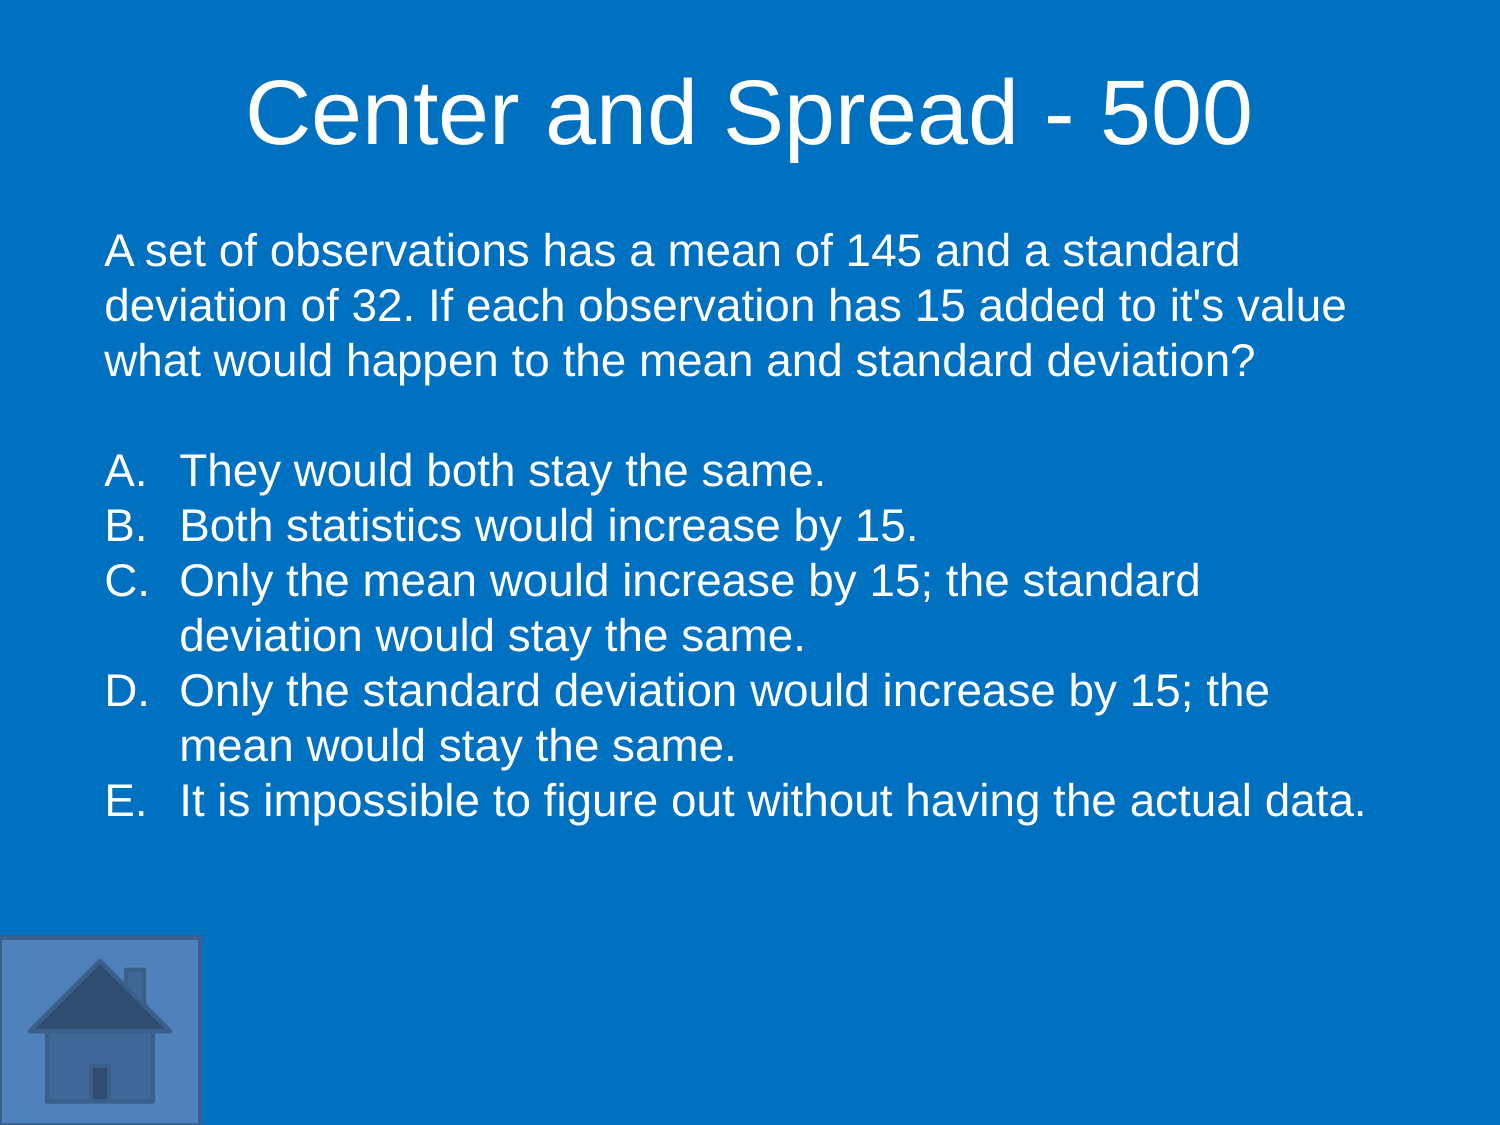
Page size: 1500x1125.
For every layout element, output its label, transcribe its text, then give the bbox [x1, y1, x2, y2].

picture [699, 512, 801, 613]
text_box A set of observations has a mean of 145 and a standard deviation of 32. If each observation has 15 added to it's value what would happen to the mean and standard deviation? They would both stay the same. Both statistics would increase by 15. Only the mean would increase by 15; the standard deviation would stay the same. Only the standard deviation would increase by 15; the mean would stay the same. It is impossible to figure out without having the actual data. [89, 213, 1411, 833]
text_box [0, 935, 202, 1125]
text_box Center and Spread - 500 [74, 45, 1425, 233]
